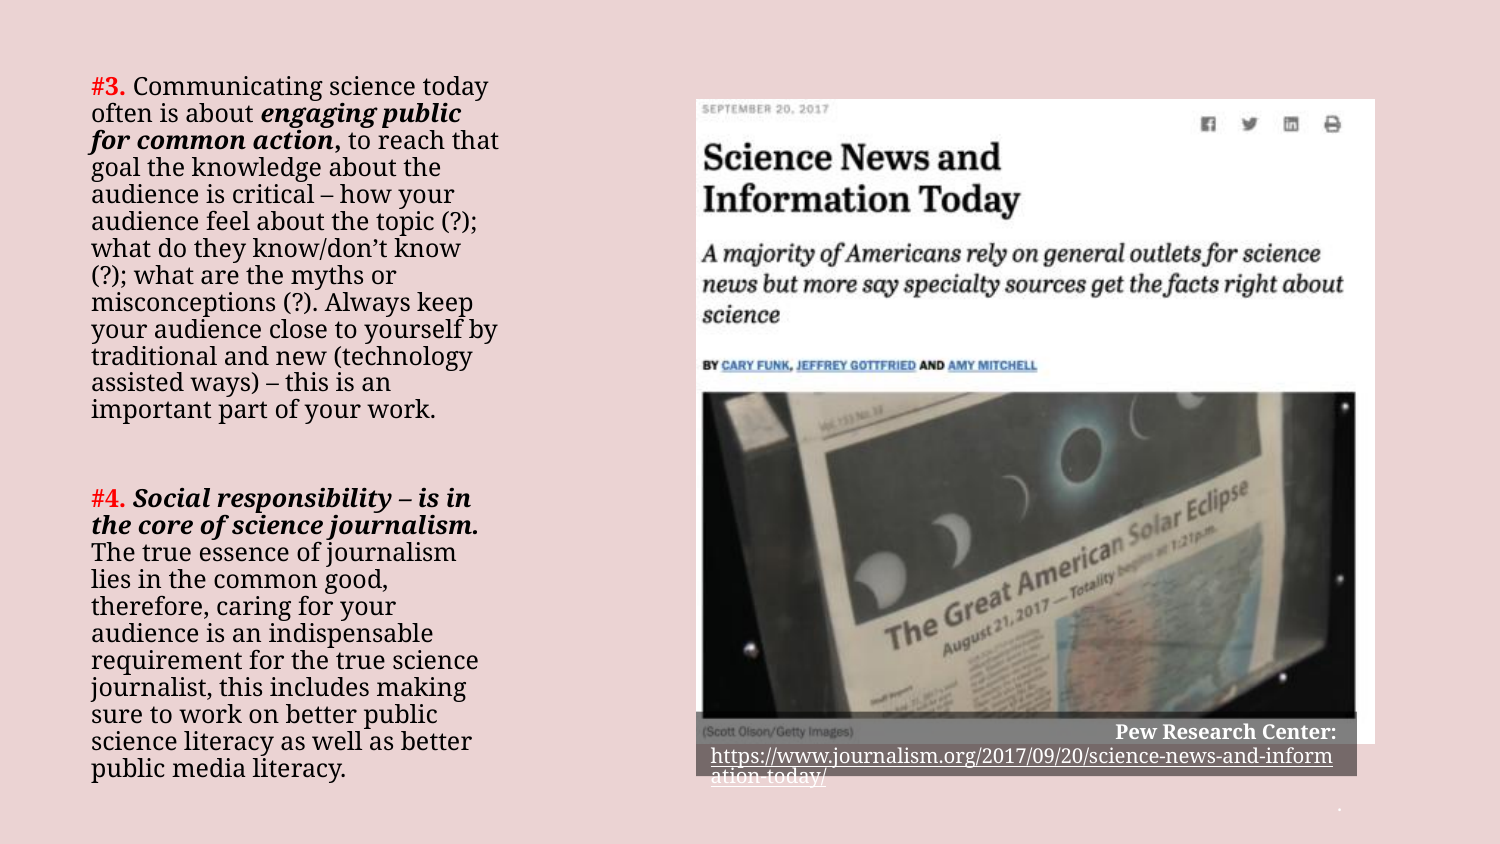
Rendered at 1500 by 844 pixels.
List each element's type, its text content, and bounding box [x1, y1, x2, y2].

text_box #3. Communicating science today often is about engaging public for common action, to reach that goal the knowledge about the audience is critical – how your audience feel about the topic (?); what do they know/don’t know (?); what are the myths or misconceptions (?). Always keep your audience close to yourself by traditional and new (technology assisted ways) – this is an important part of your work. #4. Social responsibility – is in the core of science journalism. The true essence of journalism lies in the common good, therefore, caring for your audience is an indispensable requirement for the true science journalist, this includes making sure to work on better public science literacy as well as better public media literacy. [79, 68, 512, 804]
text_box Pew Research Center: https://www.journalism.org/2017/09/20/science-news-and-information-today/. [696, 751, 1357, 777]
picture [695, 99, 1375, 745]
